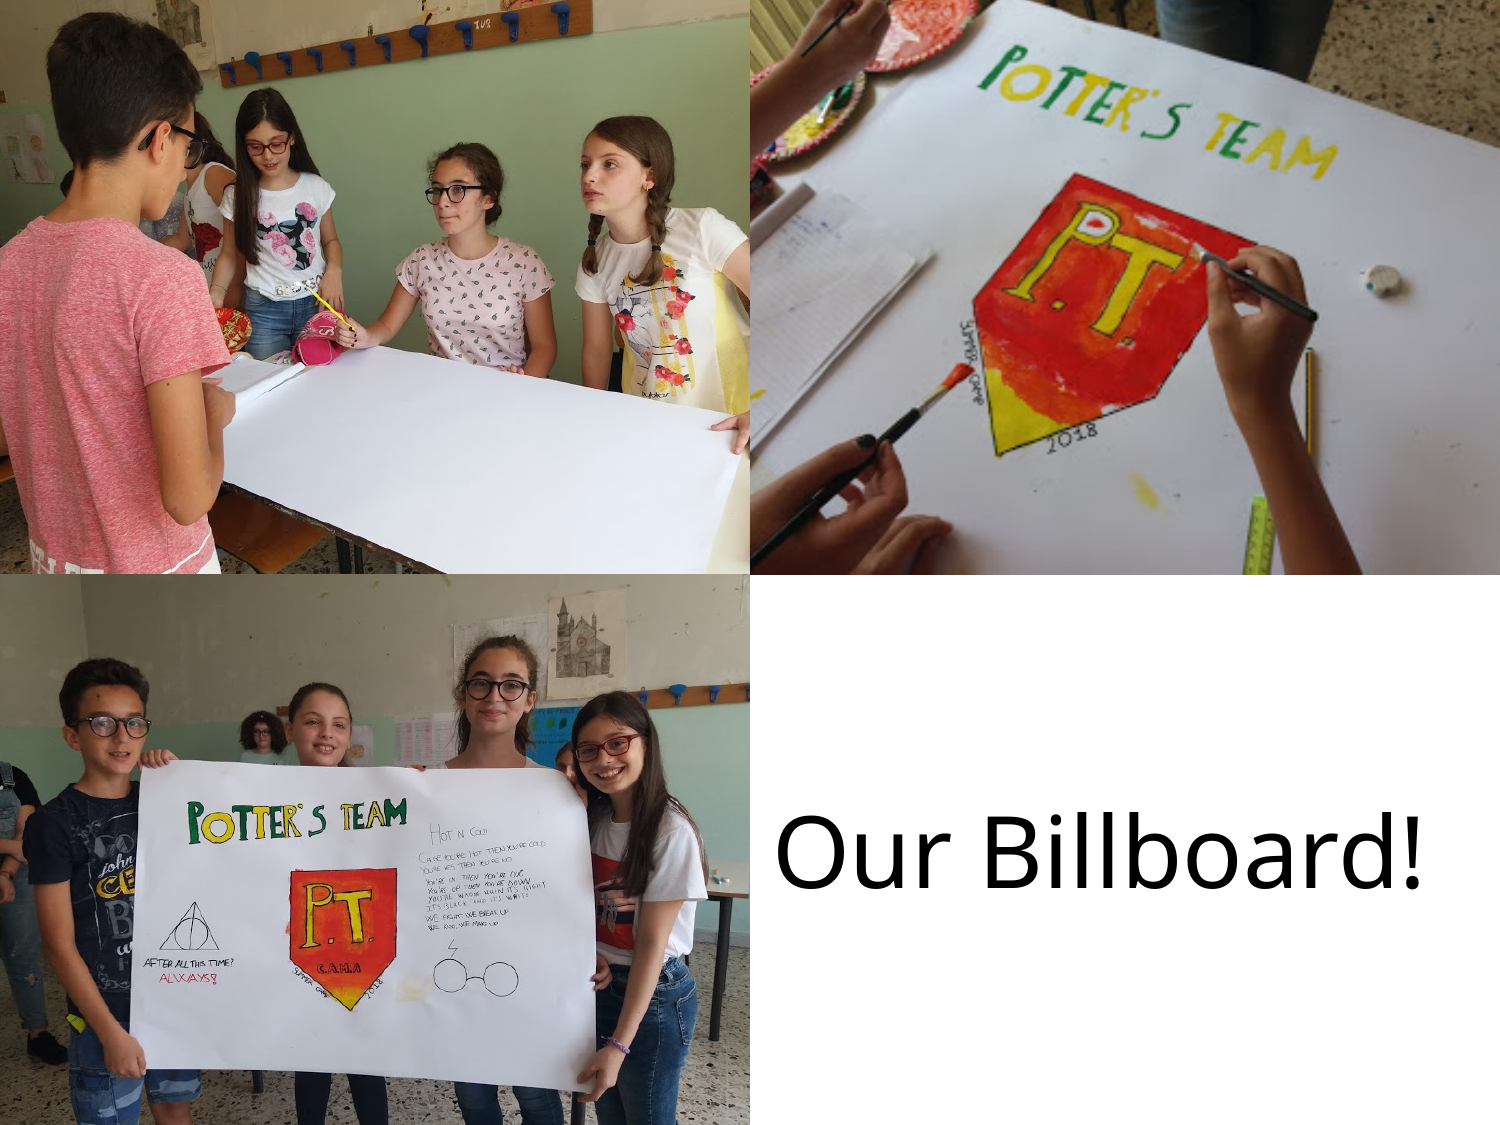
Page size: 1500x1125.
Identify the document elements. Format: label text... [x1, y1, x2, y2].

text_box Our Billboard! [757, 781, 1500, 917]
picture [0, 0, 1500, 1125]
